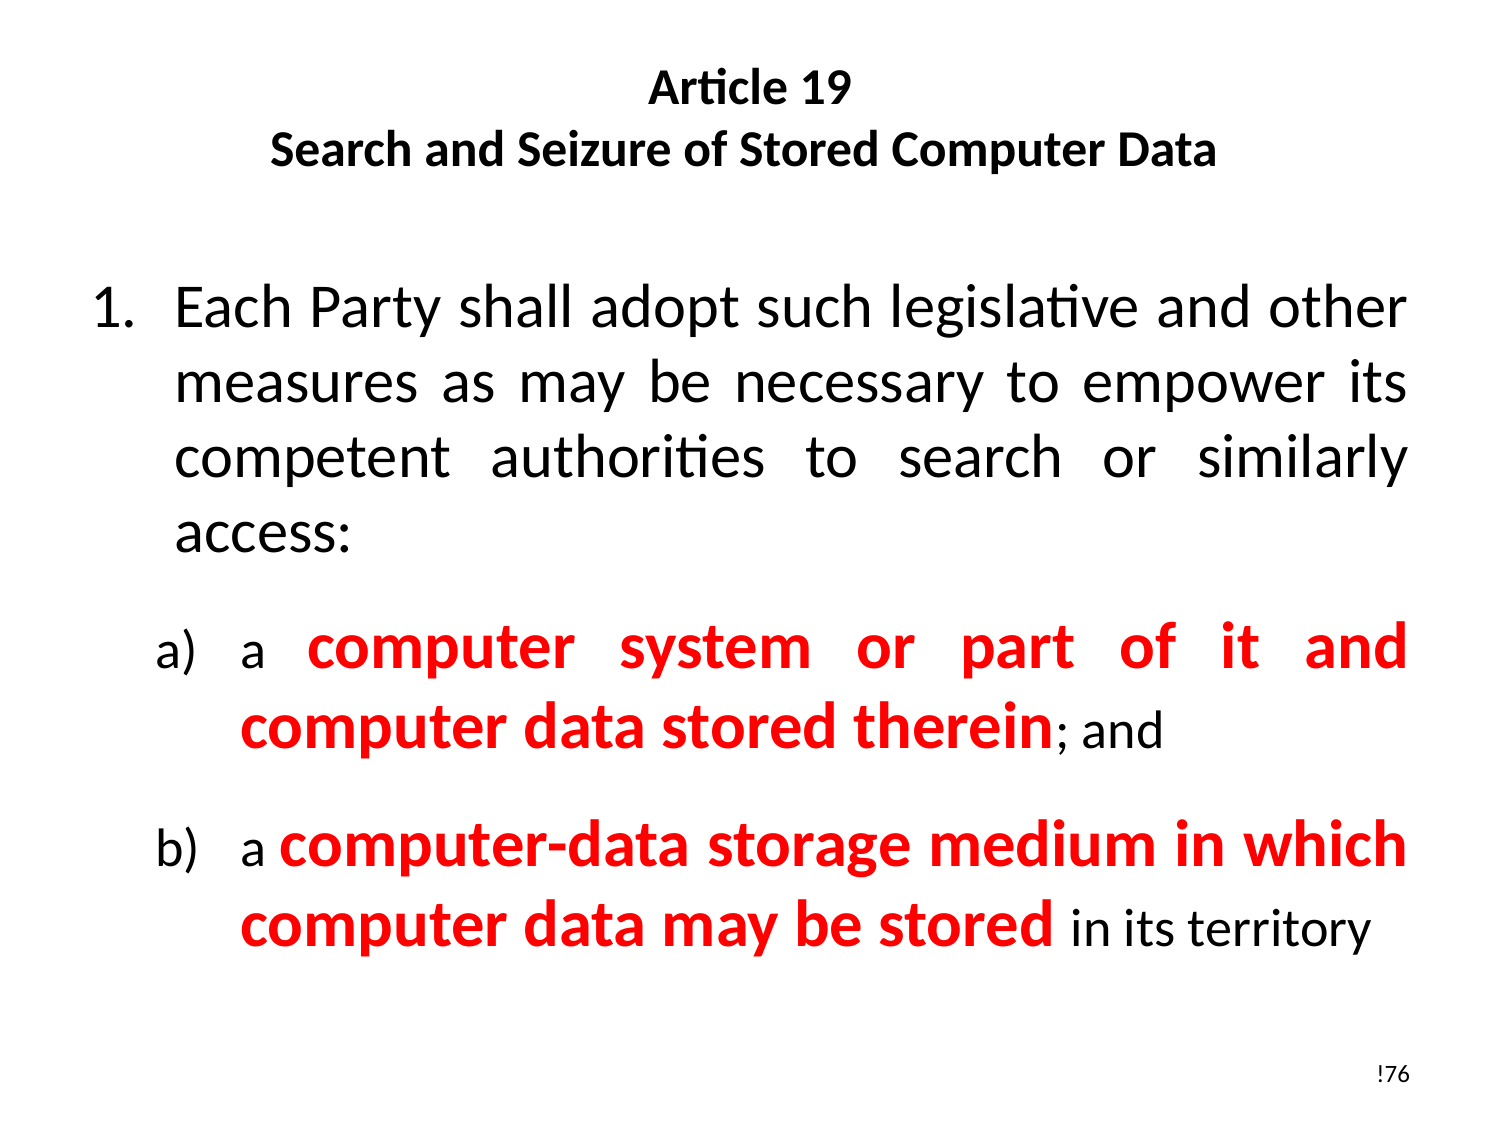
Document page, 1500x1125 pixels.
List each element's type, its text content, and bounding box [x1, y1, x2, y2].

list Each Party shall adopt such legislative and other measures as may be necessary to empower its competent authorities to search or similarly access: a computer system or part of it and computer data stored therein; and a computer-data storage medium in which computer data may be stored in its territory [74, 257, 1426, 1019]
slide_number !76 [1074, 1042, 1425, 1103]
title Article 19 Search and Seizure of Stored Computer Data [74, 44, 1426, 185]
